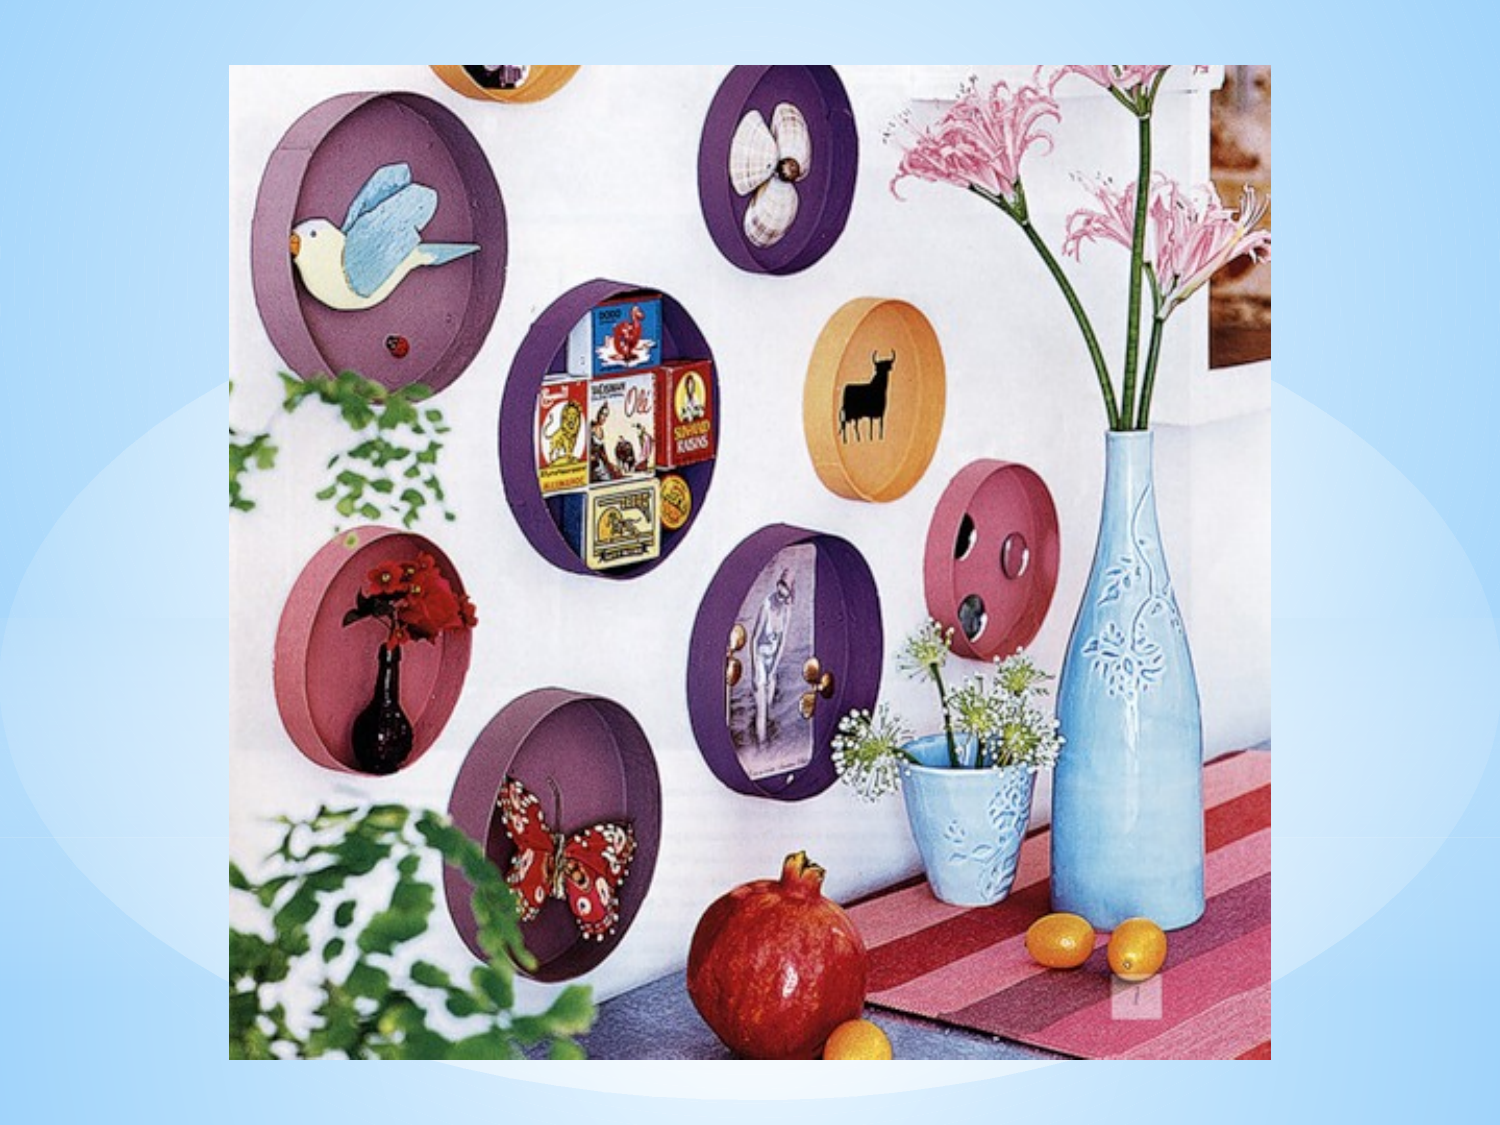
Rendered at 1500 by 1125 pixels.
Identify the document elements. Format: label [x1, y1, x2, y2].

picture [228, 65, 1272, 1060]
